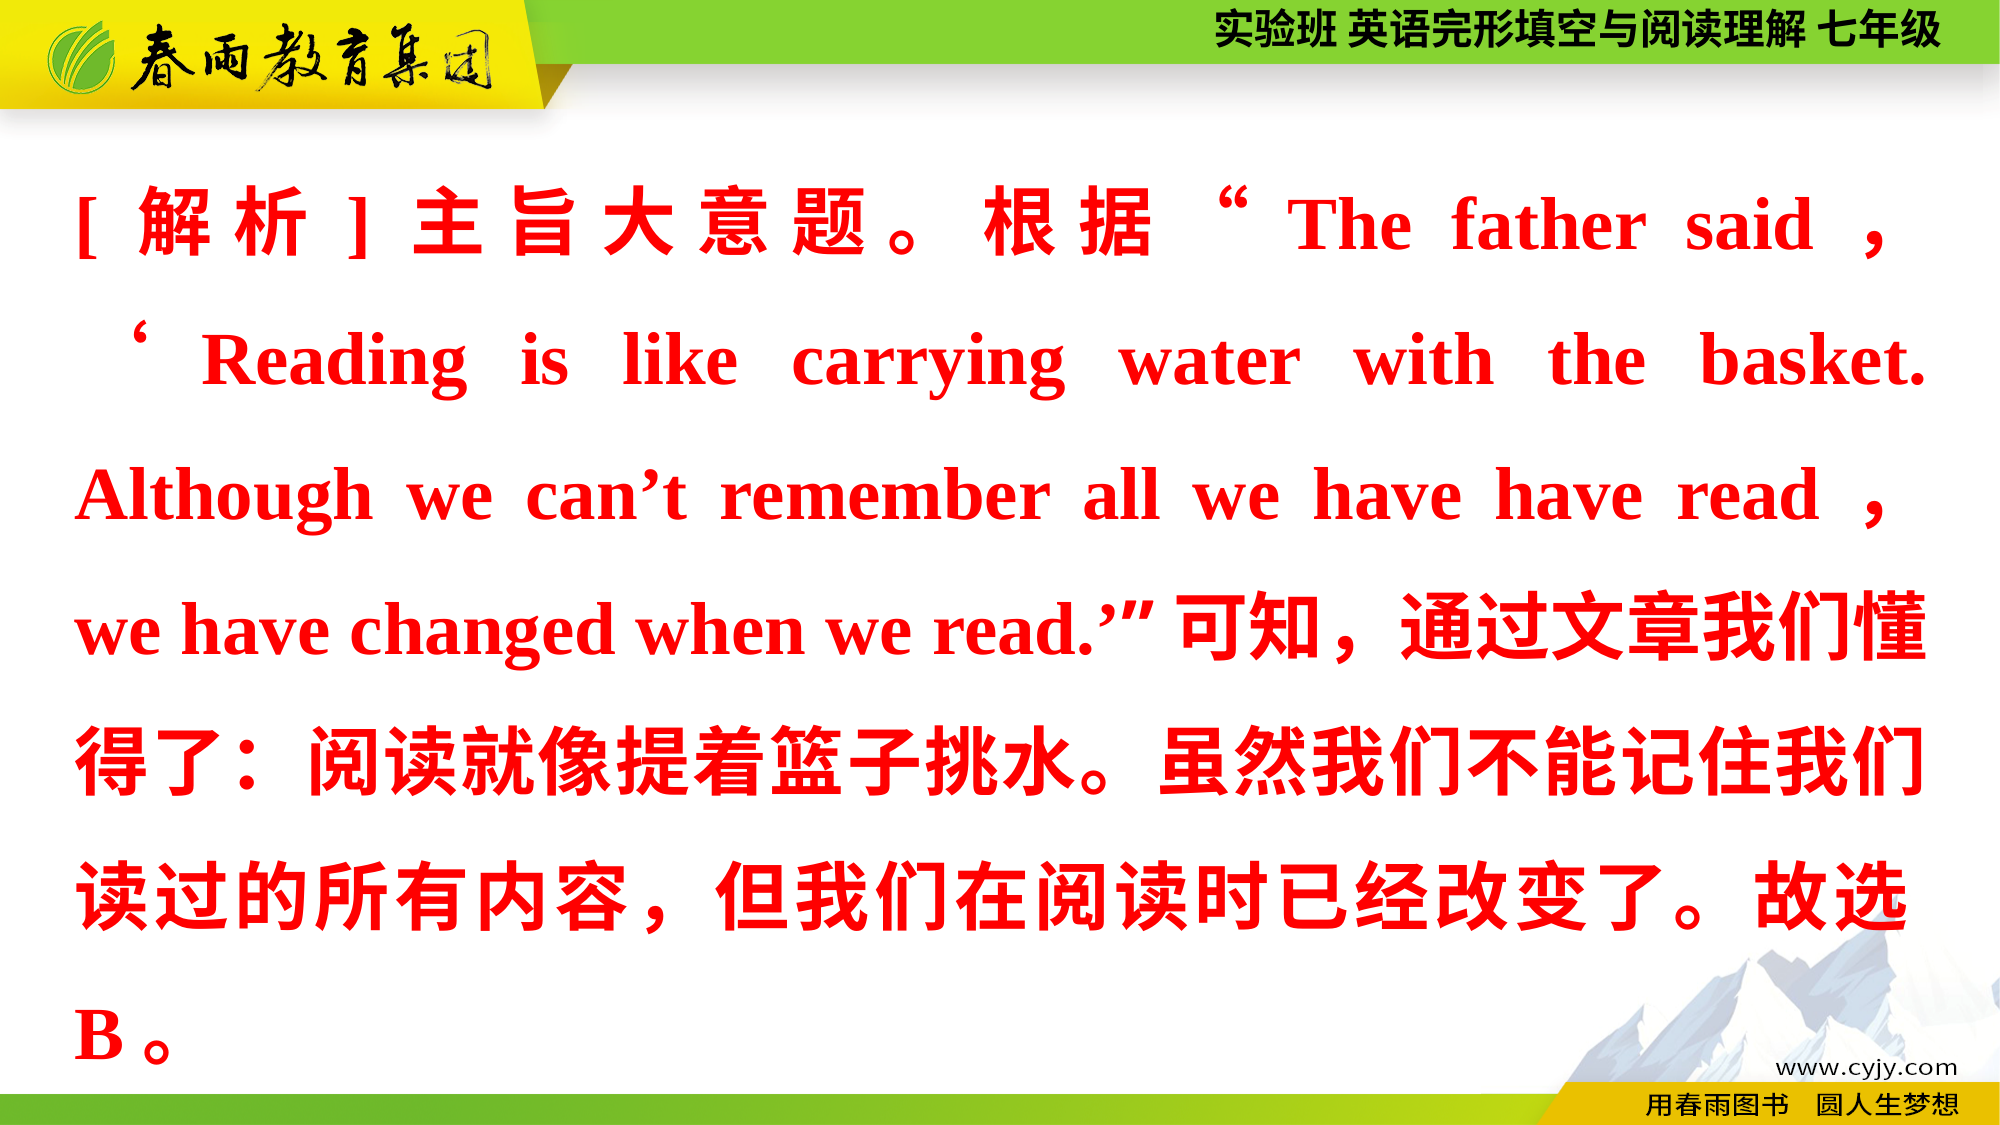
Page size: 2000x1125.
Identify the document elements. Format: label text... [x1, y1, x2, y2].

list [解析]主旨大意题。根据“The father said， ‘Reading is like carrying water with the basket. Although we can’t remember all we have have read， we have changed when we read.’”可知，通过文章我们懂得了：阅读就像提着篮子挑水。虽然我们不能记住我们读过的所有内容，但我们在阅读时已经改变了。故选B。 [59, 122, 1944, 939]
picture [0, 0, 2000, 1125]
